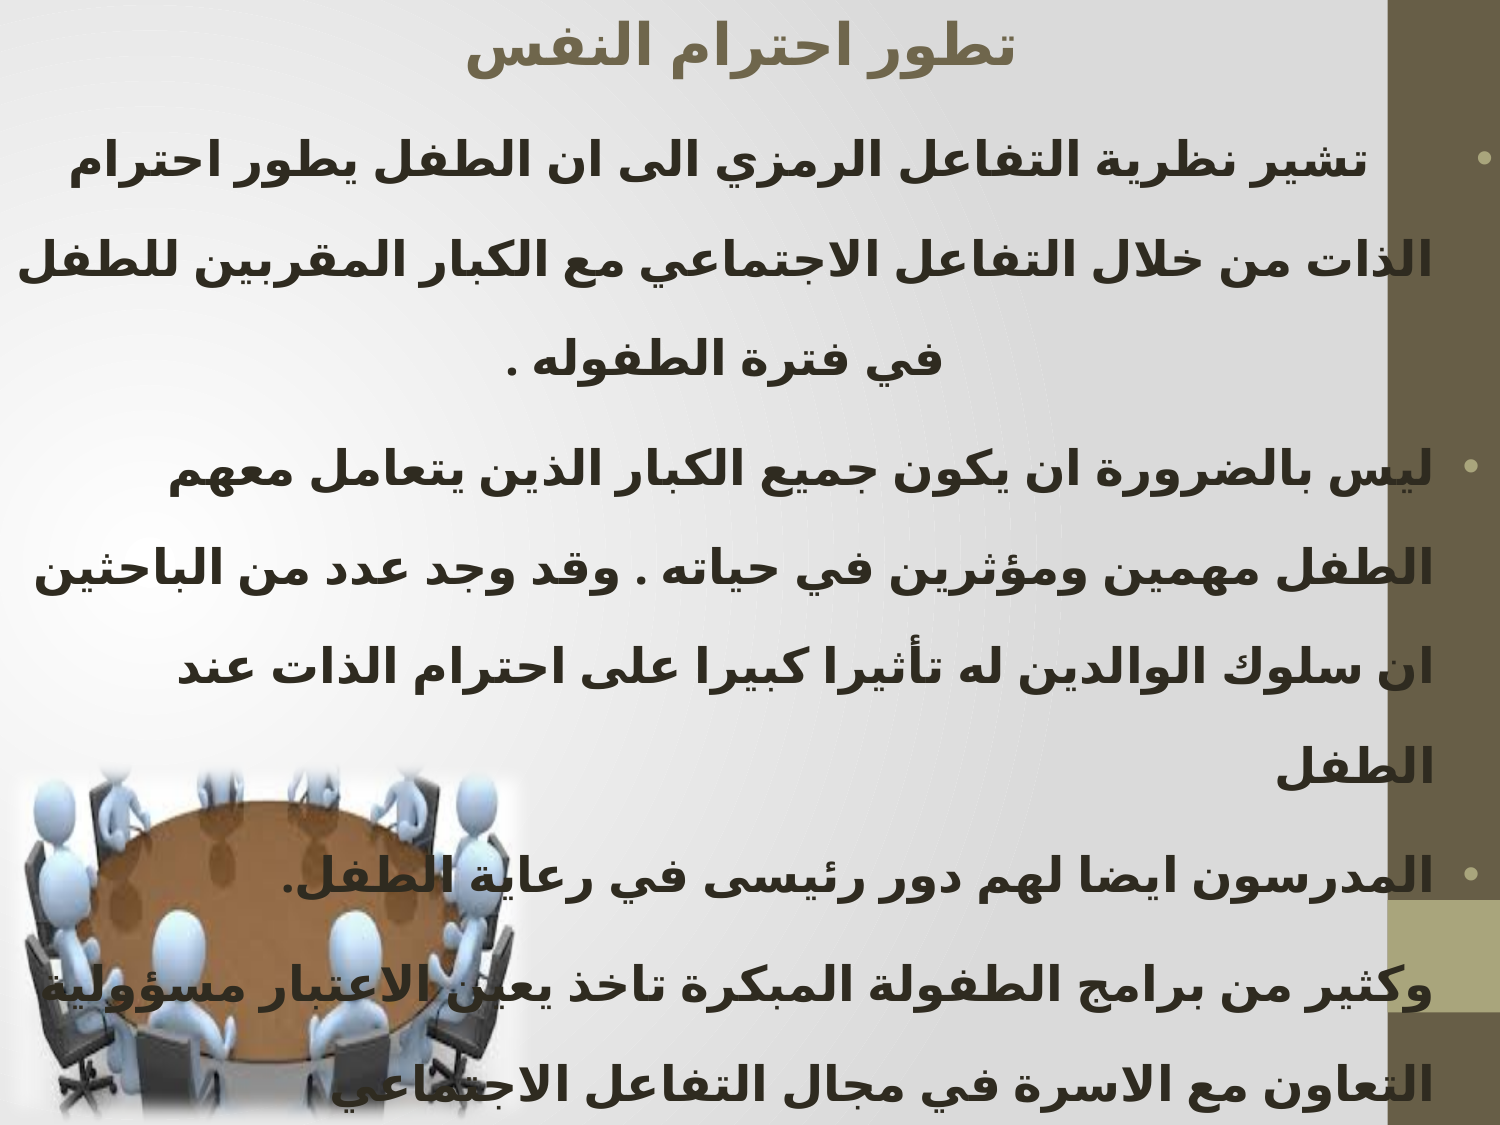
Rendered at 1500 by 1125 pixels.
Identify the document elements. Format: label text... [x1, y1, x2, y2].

picture [0, 761, 537, 1125]
list تطور احترام النفس تشير نظرية التفاعل الرمزي الى ان الطفل يطور احترام الذات من خلال التفاعل الاجتماعي مع الكبار المقربين للطفل في فترة الطفوله . ليس بالضرورة ان يكون جميع الكبار الذين يتعامل معهم الطفل مهمين ومؤثرين في حياته . وقد وجد عدد من الباحثين ان سلوك الوالدين له تأثيرا كبيرا على احترام الذات عند الطفل المدرسون ايضا لهم دور رئيسى في رعاية الطفل. وكثير من برامج الطفولة المبكرة تاخذ يعين الاعتبار مسؤولية التعاون مع الاسرة في مجال التفاعل الاجتماعي [0, 0, 1500, 1125]
